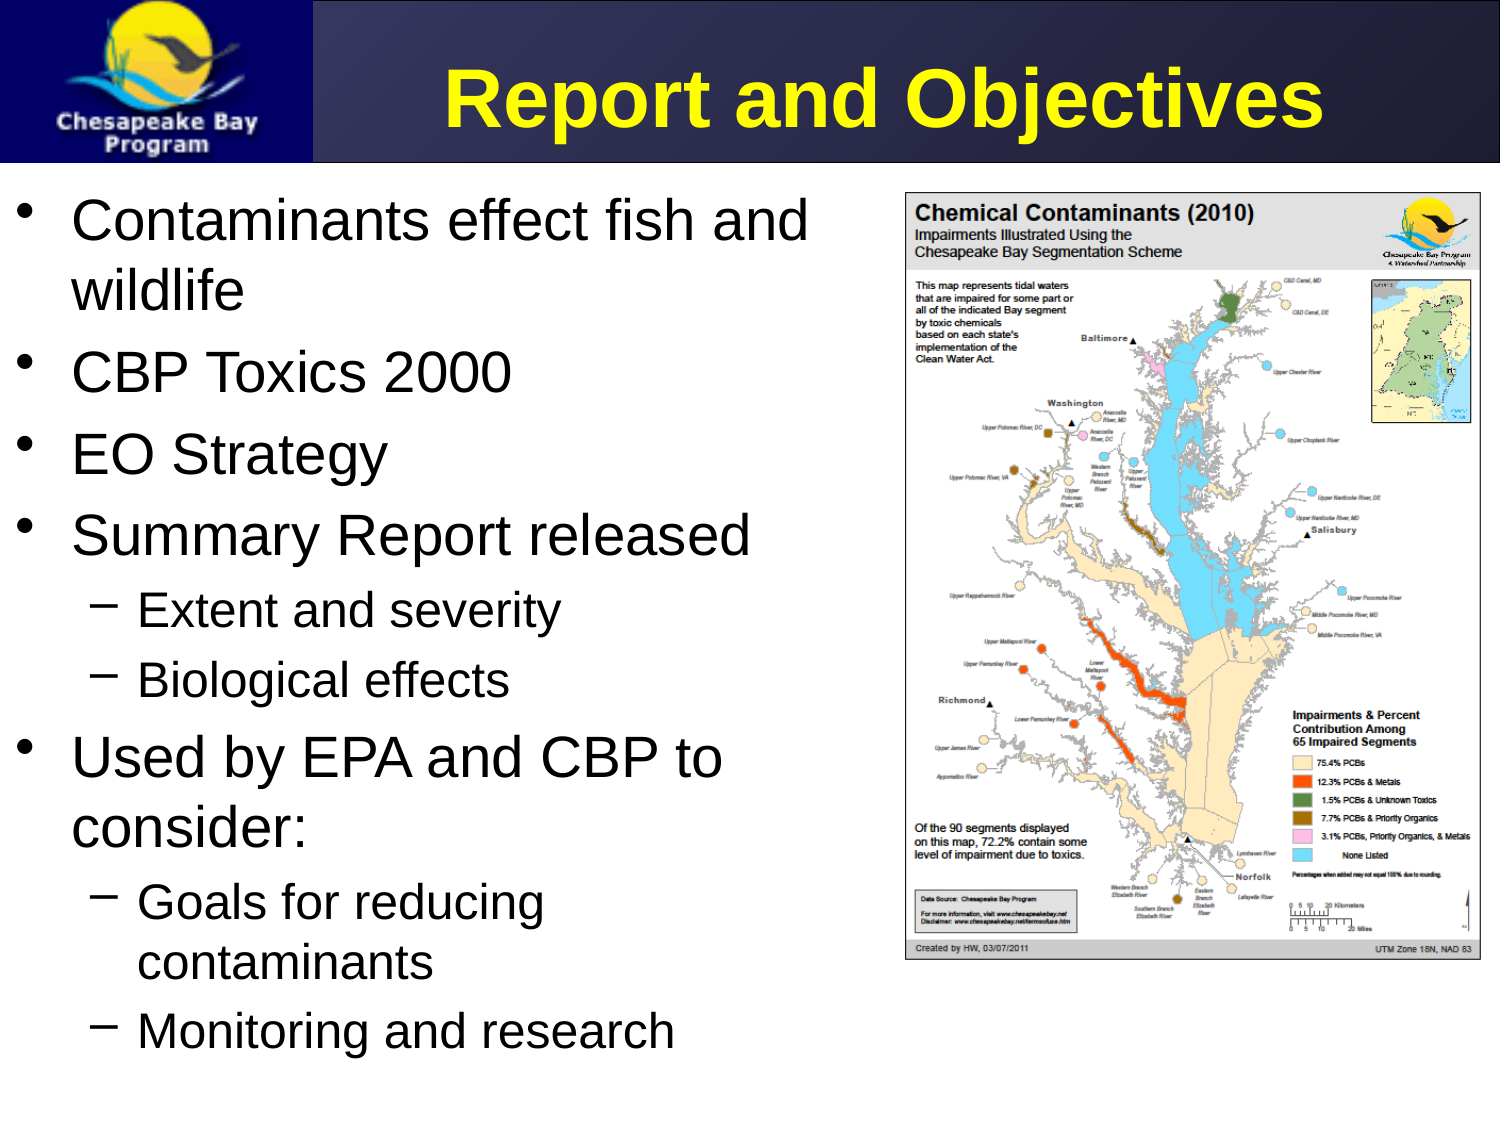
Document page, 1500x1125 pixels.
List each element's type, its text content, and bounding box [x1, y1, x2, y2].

title Report and Objectives [174, 0, 1500, 188]
picture [0, 0, 174, 163]
list Contaminants effect fish and wildlife CBP Toxics 2000 EO Strategy Summary Report released Extent and severity Biological effects Used by EPA and CBP to consider: Goals for reducing contaminants Monitoring and research [0, 174, 863, 1125]
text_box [887, 174, 1500, 980]
